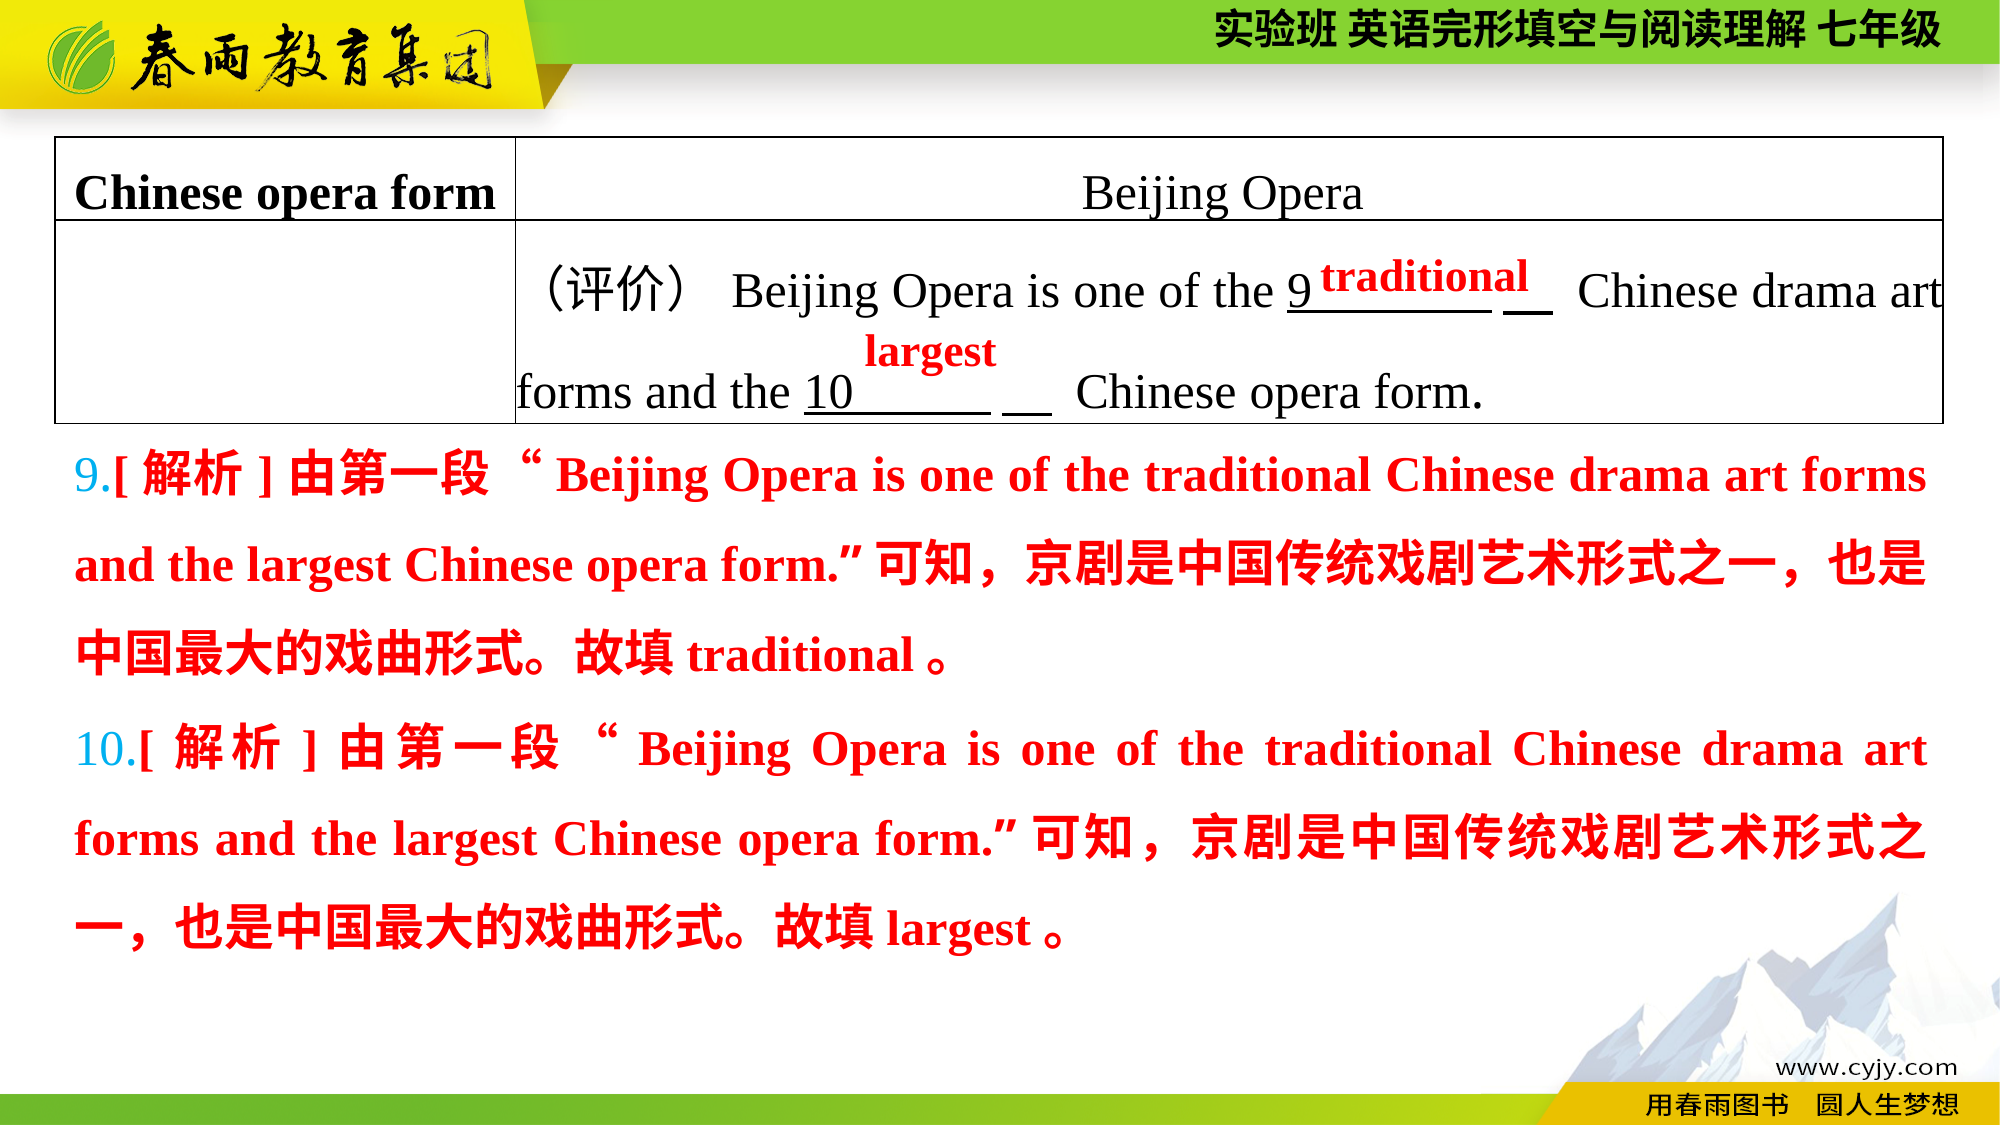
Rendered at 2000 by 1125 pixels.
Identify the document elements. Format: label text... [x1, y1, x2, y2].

text_box largest [849, 312, 1012, 383]
picture [0, 0, 2000, 1125]
table_header Beijing Opera [516, 138, 1942, 219]
table_cell （评价）Beijing Opera is one of the 9 Chinese drama art forms and the 10 Chinese opera form. [516, 221, 1942, 404]
table_header Chinese opera form [56, 138, 515, 219]
text_box traditional [1305, 238, 1545, 309]
table_cell [56, 221, 515, 423]
text_box 10.[解析]由第一段“Beijing Opera is one of the traditional Chinese drama art forms and the largest Chinese opera form.”可知，京剧是中国传统戏剧艺术形式之一，也是中国最大的戏曲形式。故填largest。 [59, 677, 1944, 963]
list 9.[解析]由第一段“Beijing Opera is one of the traditional Chinese drama art forms and the largest Chinese opera form.”可知，京剧是中国传统戏剧艺术形式之一，也是中国最大的戏曲形式。故填traditional。 [59, 404, 1944, 677]
